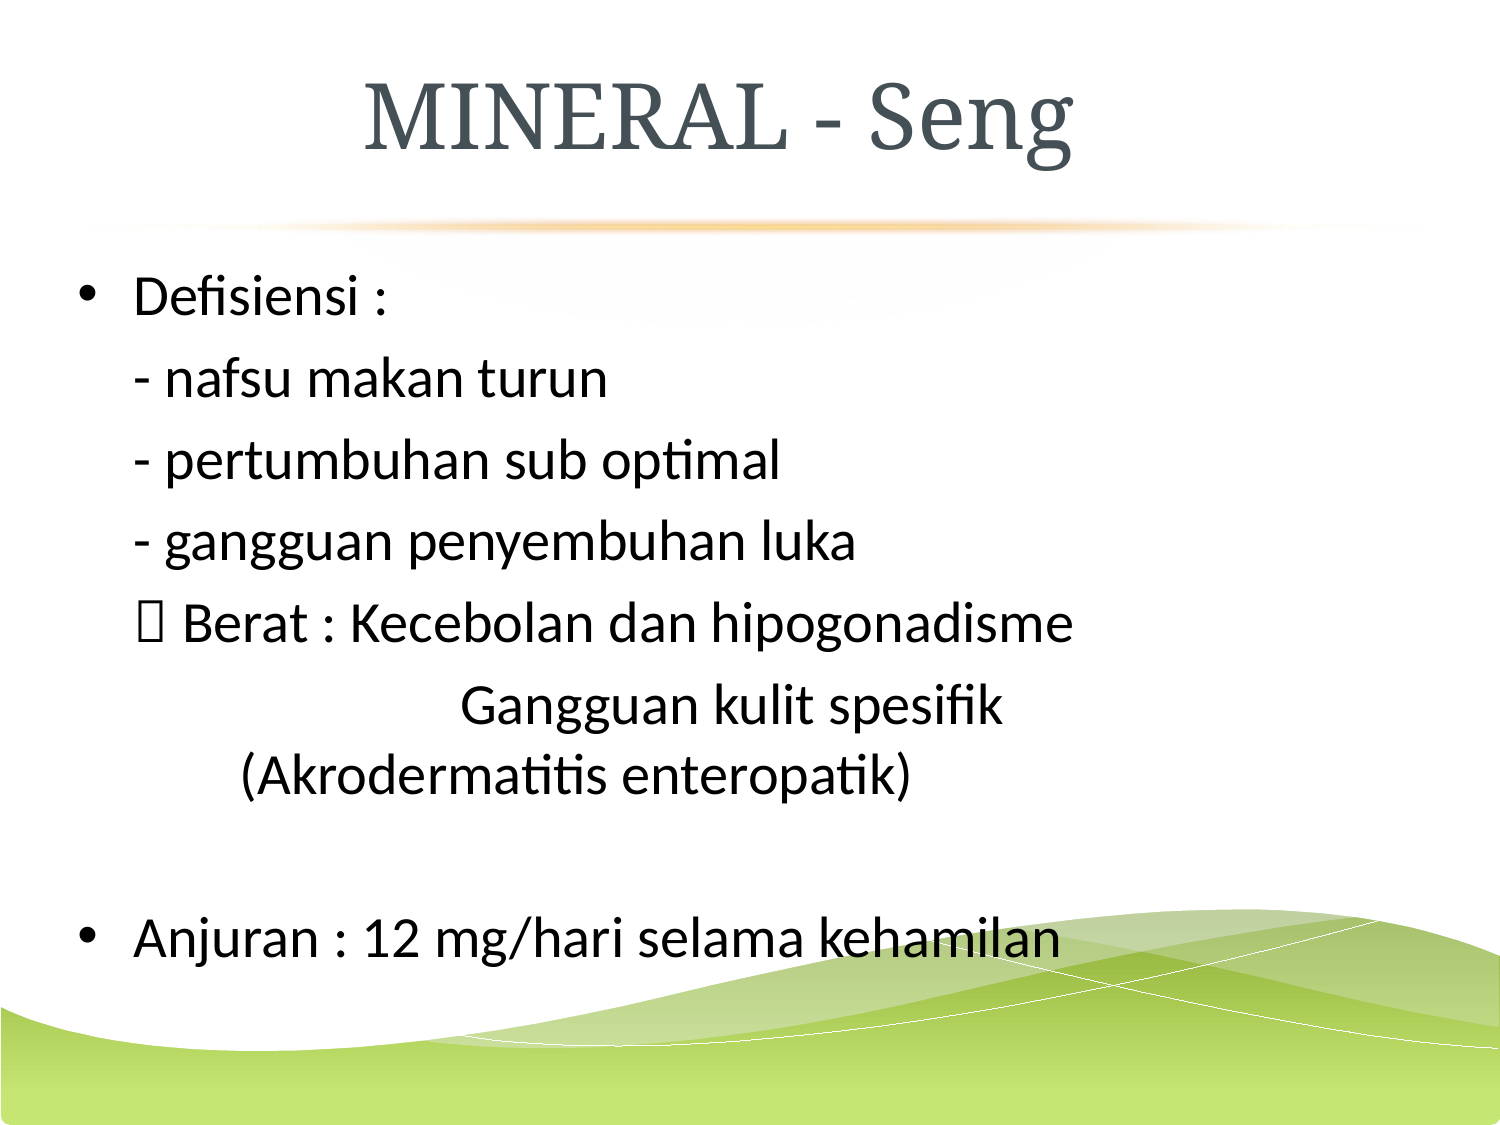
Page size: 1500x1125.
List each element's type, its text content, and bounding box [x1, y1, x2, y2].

list Defisiensi : - nafsu makan turun - pertumbuhan sub optimal - gangguan penyembuhan luka  Berat : Kecebolan dan hipogonadisme Gangguan kulit spesifik (Akrodermatitis enteropatik) Anjuran : 12 mg/hari selama kehamilan [62, 249, 1384, 1050]
picture [0, 1007, 6, 1125]
picture [0, 87, 1500, 829]
title MINERAL - Seng [75, 45, 1363, 180]
